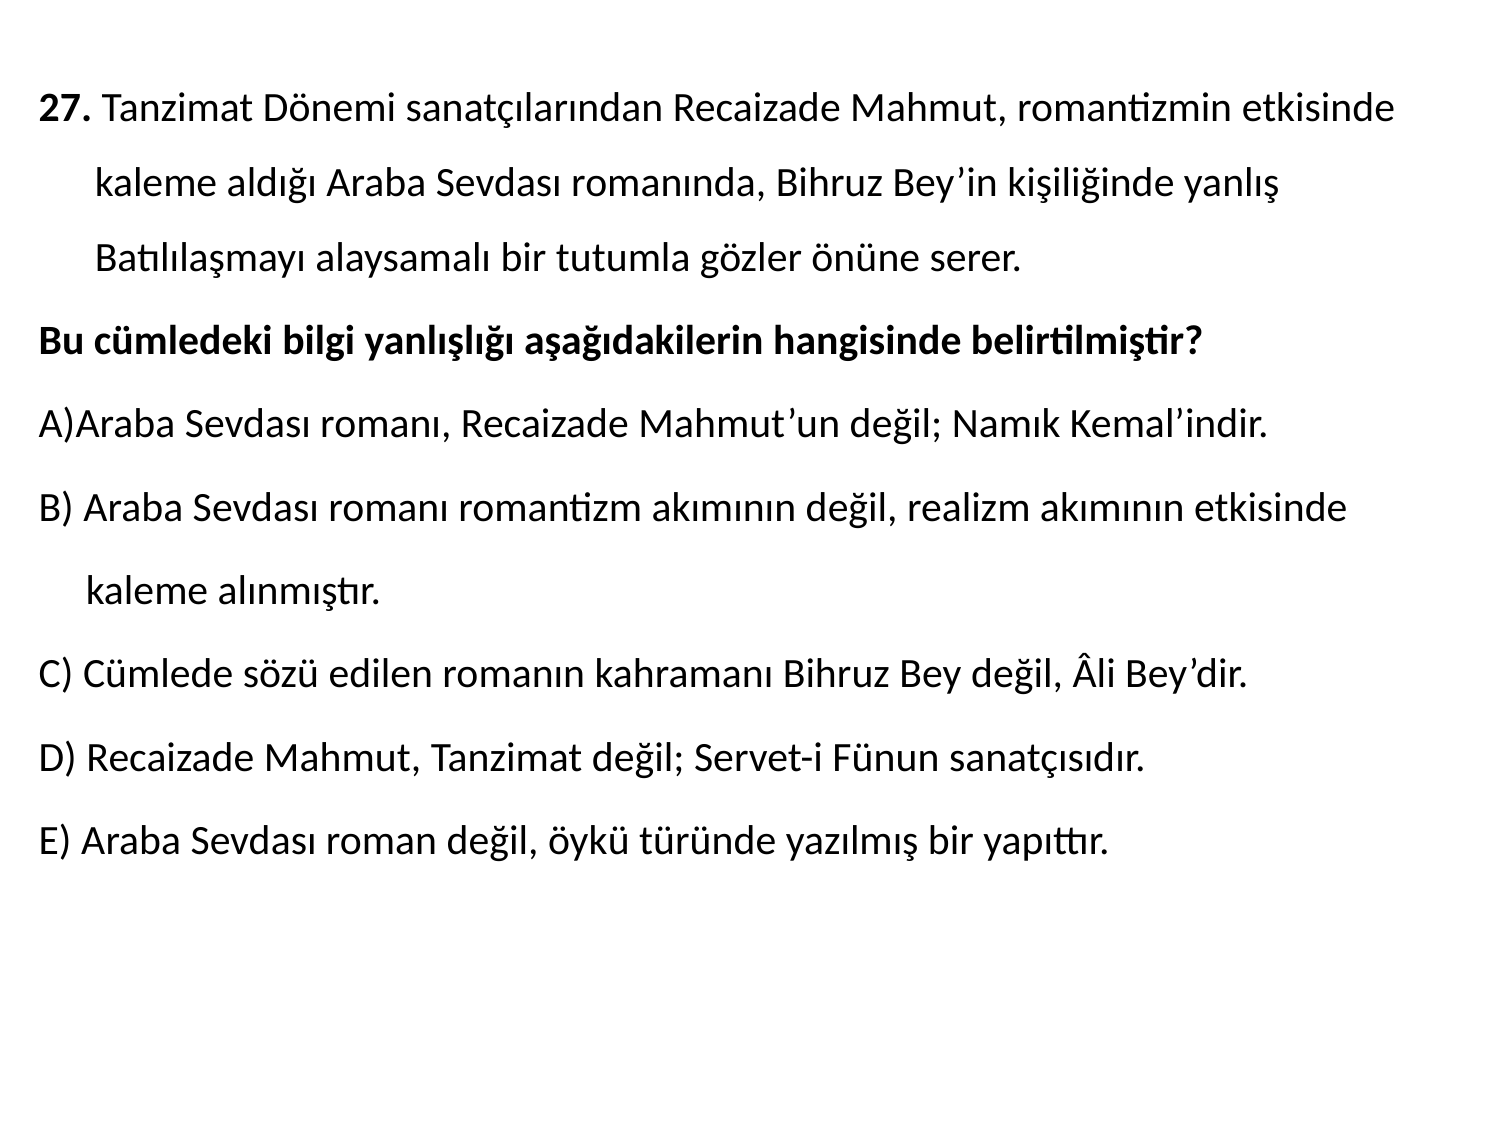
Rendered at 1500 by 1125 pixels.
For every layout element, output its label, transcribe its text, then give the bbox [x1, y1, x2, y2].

list 27. Tanzimat Dönemi sanatçılarından Recaizade Mahmut, romantizmin etkisinde kaleme aldığı Araba Sevdası romanında, Bihruz Bey’in kişiliğinde yanlış Batılılaşmayı alaysamalı bir tutumla gözler önüne serer. Bu cümledeki bilgi yanlışlığı aşağıdakilerin hangisinde belirtilmiştir? A)Araba Sevdası romanı, Recaizade Mahmut’un değil; Namık Kemal’indir. B) Araba Sevdası romanı romantizm akımının değil, realizm akımının etkisinde kaleme alınmıştır. C) Cümlede sözü edilen romanın kahramanı Bihruz Bey değil, Âli Bey’dir. D) Recaizade Mahmut, Tanzimat değil; Servet-i Fünun sanatçısıdır. E) Araba Sevdası roman değil, öykü türünde yazılmış bir yapıttır. [23, 46, 1442, 1079]
